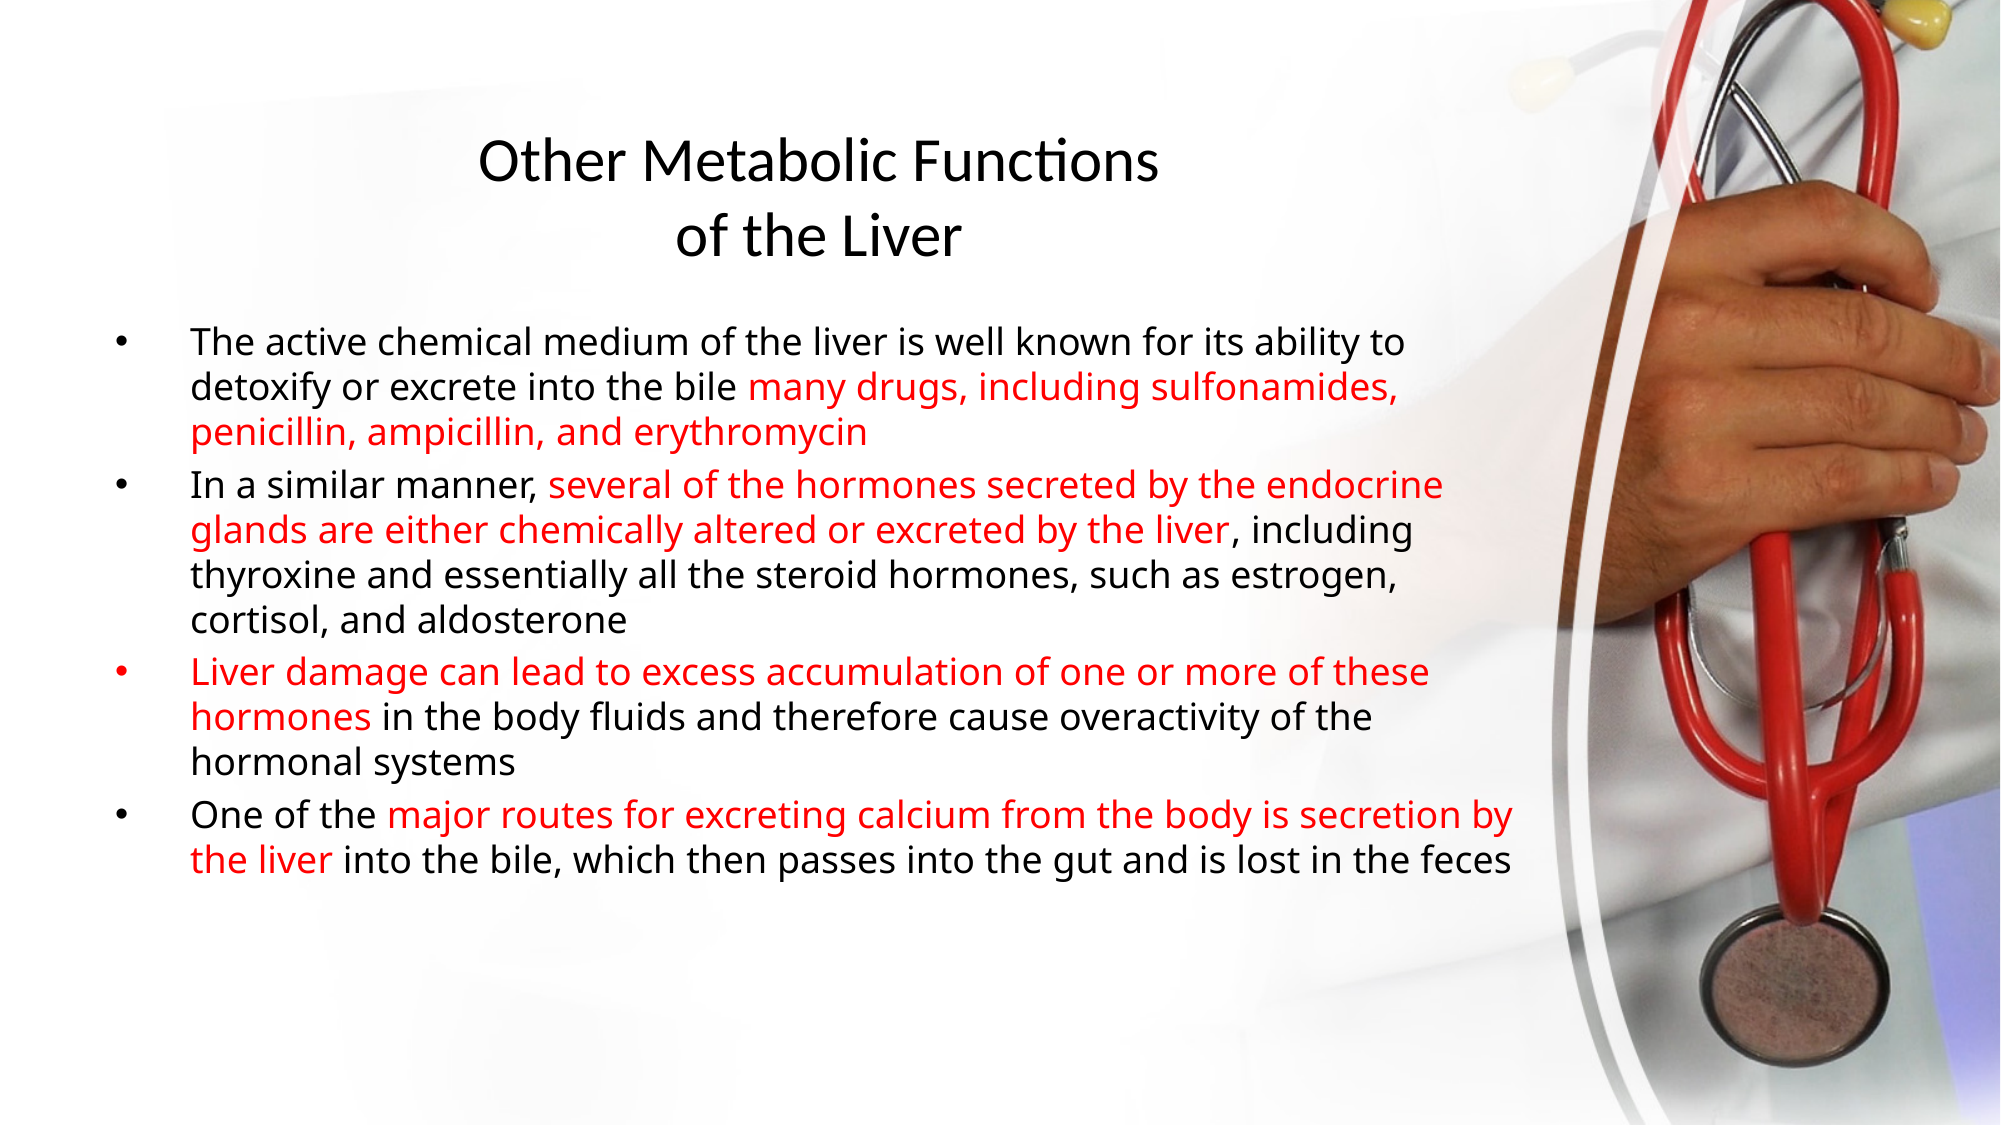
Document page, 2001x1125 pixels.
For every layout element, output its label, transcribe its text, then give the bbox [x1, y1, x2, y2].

title Other Metabolic Functions of the Liver [99, 110, 1540, 278]
picture [0, 0, 2001, 1125]
list The active chemical medium of the liver is well known for its ability to detoxify or excrete into the bile many drugs, including sulfonamides, penicillin, ampicillin, and erythromycin In a similar manner, several of the hormones secreted by the endocrine glands are either chemically altered or excreted by the liver, including thyroxine and essentially all the steroid hormones, such as estrogen, cortisol, and aldosterone Liver damage can lead to excess accumulation of one or more of these hormones in the body fluids and therefore cause overactivity of the hormonal systems One of the major routes for excreting calcium from the body is secretion by the liver into the bile, which then passes into the gut and is lost in the feces [100, 310, 1537, 1043]
